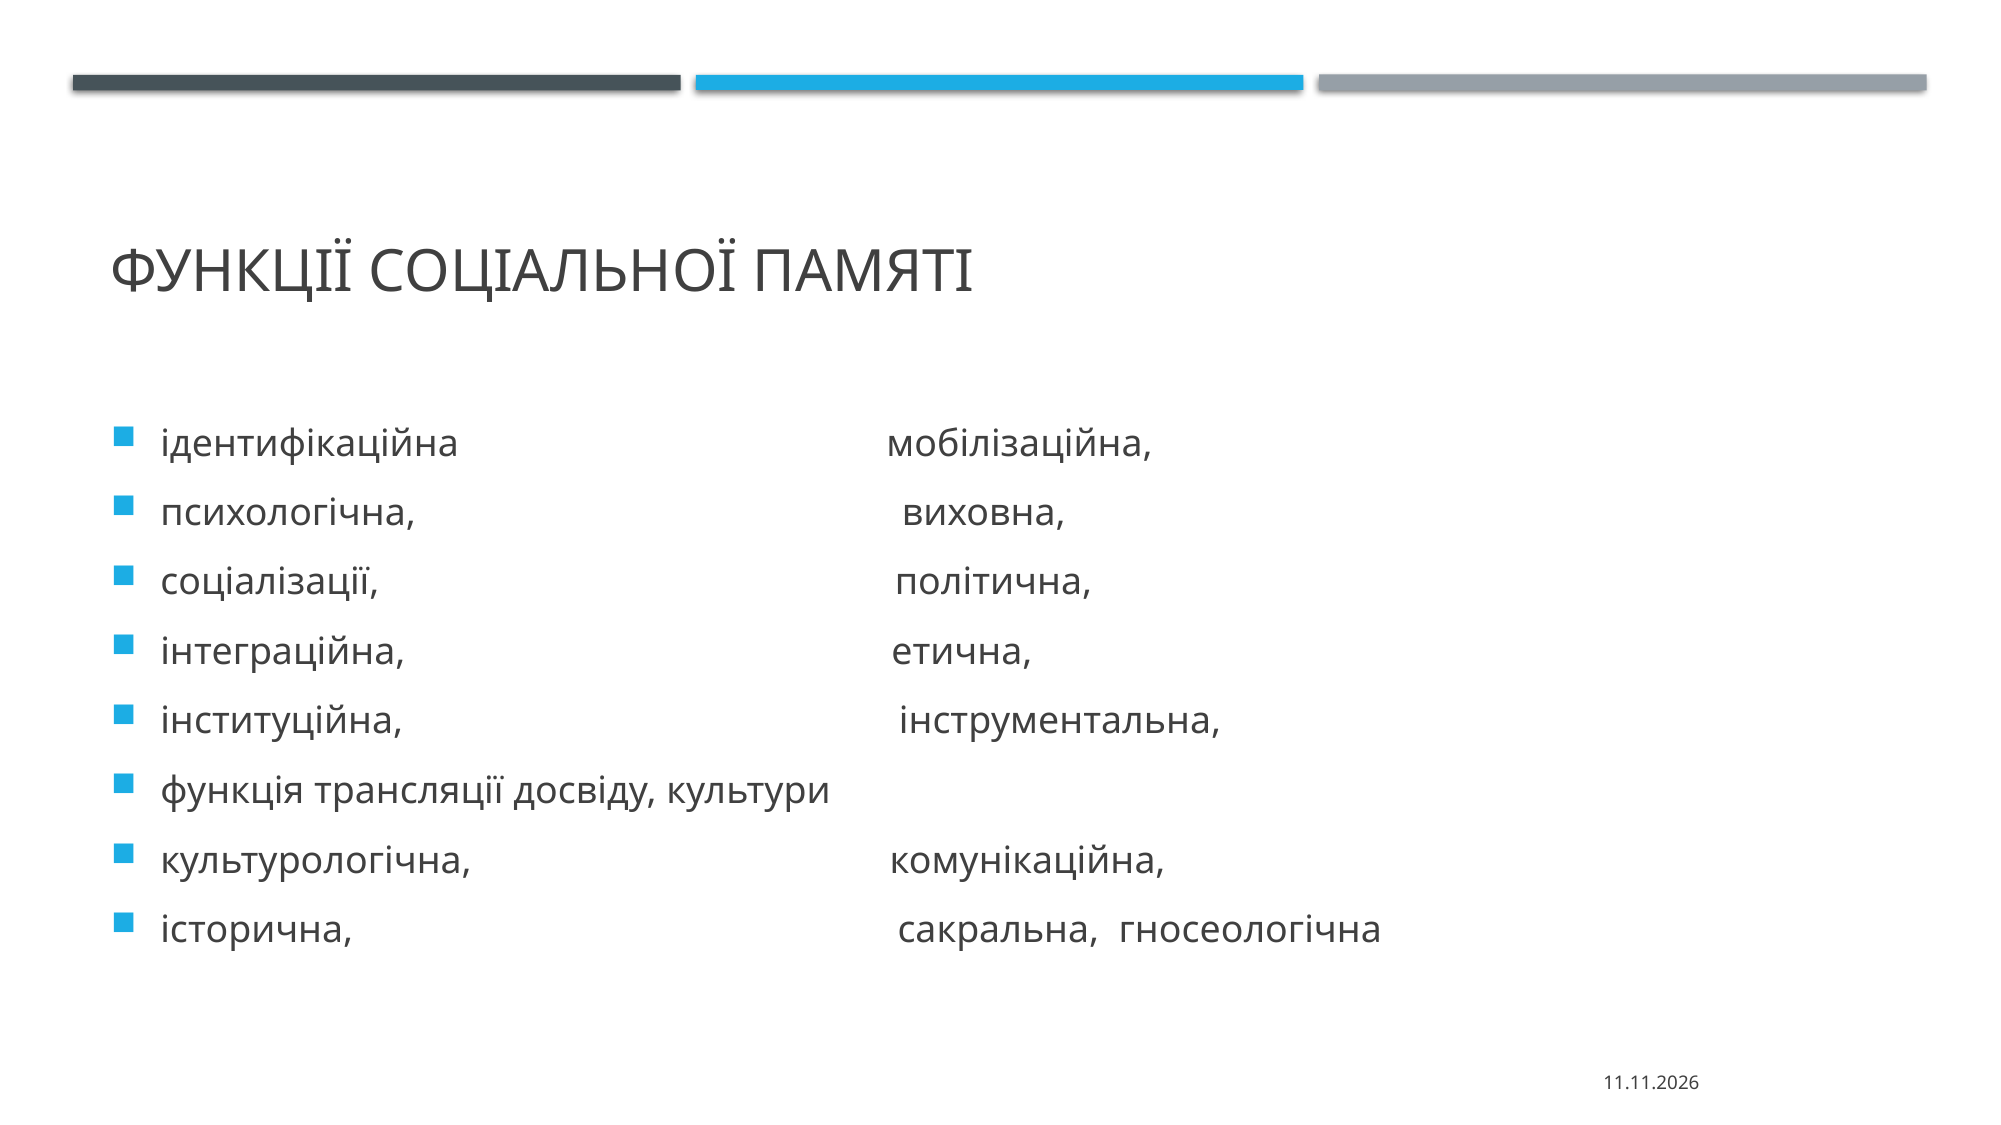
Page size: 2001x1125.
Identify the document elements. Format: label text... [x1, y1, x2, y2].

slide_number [1247, 1053, 1715, 1114]
title Функції соціальної памяті [95, 115, 1905, 311]
list ідентифікаційна мобілізаційна, психологічна, виховна, соціалізації, політична, інтеграційна, етична, інституційна, інструментальна, функція трансляції досвіду, культури культурологічна, комунікаційна, історична, сакральна, гносеологічна [95, 383, 1905, 981]
